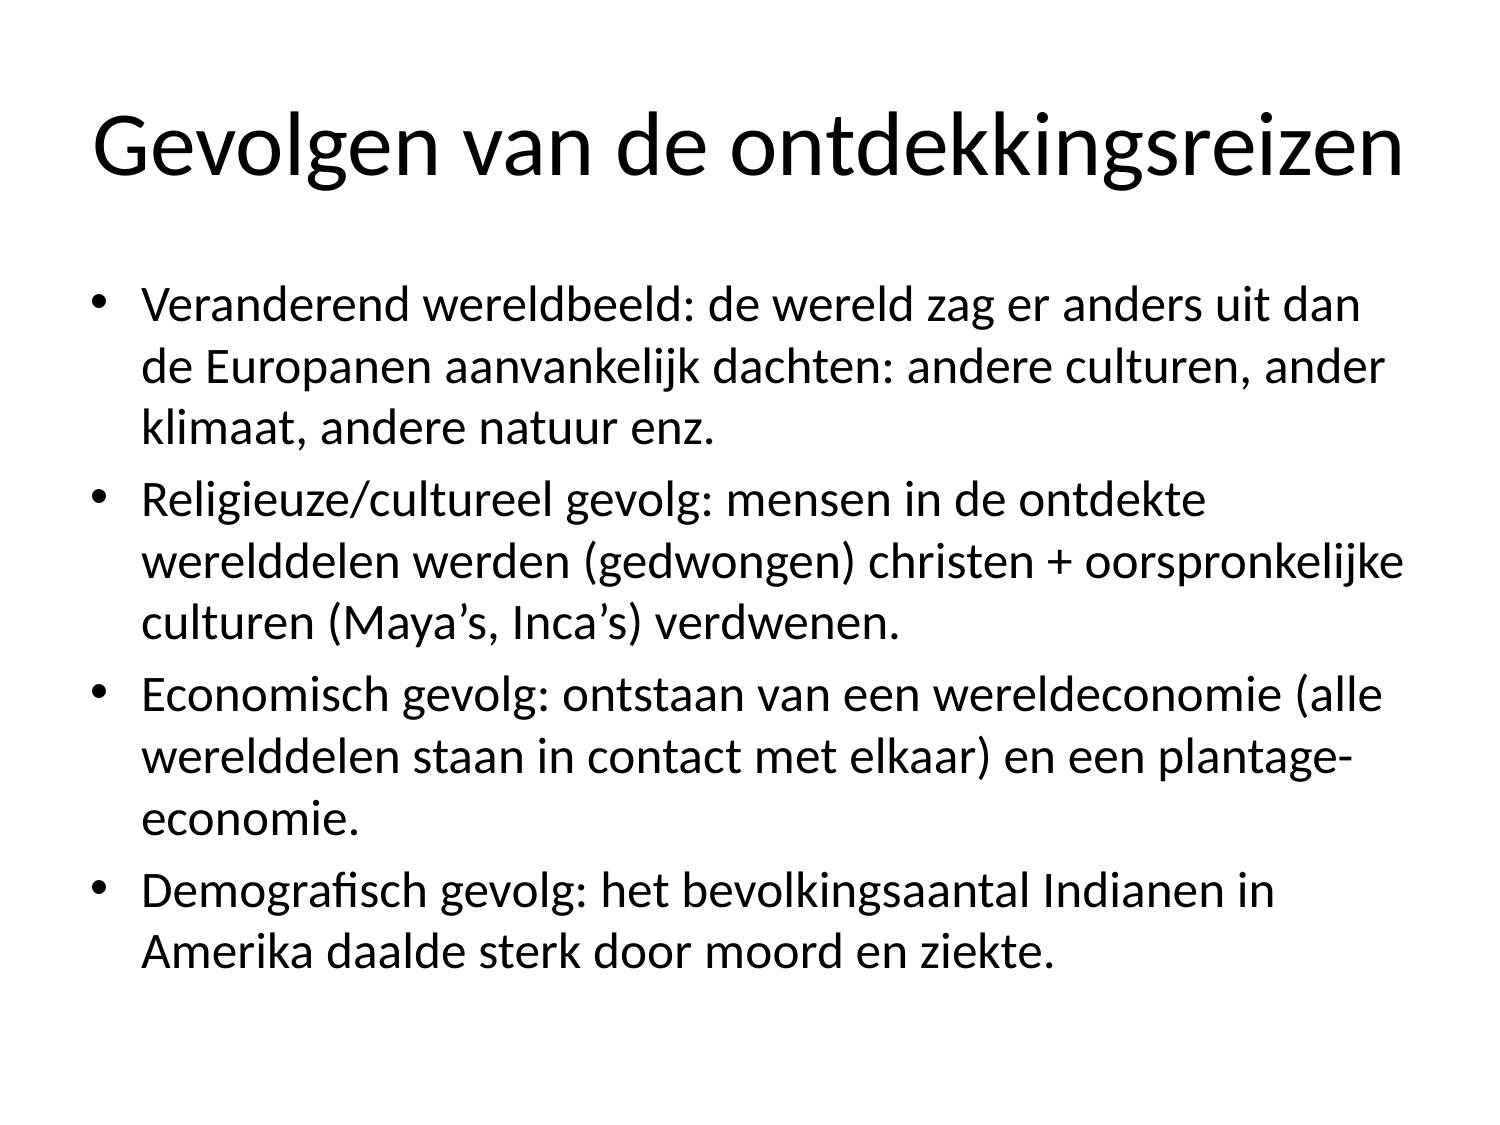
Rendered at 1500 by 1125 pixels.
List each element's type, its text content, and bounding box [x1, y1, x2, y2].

list Veranderend wereldbeeld: de wereld zag er anders uit dan de Europanen aanvankelijk dachten: andere culturen, ander klimaat, andere natuur enz. Religieuze/cultureel gevolg: mensen in de ontdekte werelddelen werden (gedwongen) christen + oorspronkelijke culturen (Maya’s, Inca’s) verdwenen. Economisch gevolg: ontstaan van een wereldeconomie (alle werelddelen staan in contact met elkaar) en een plantage-economie. Demografisch gevolg: het bevolkingsaantal Indianen in Amerika daalde sterk door moord en ziekte. [75, 262, 1425, 1005]
title Gevolgen van de ontdekkingsreizen [75, 45, 1425, 233]
